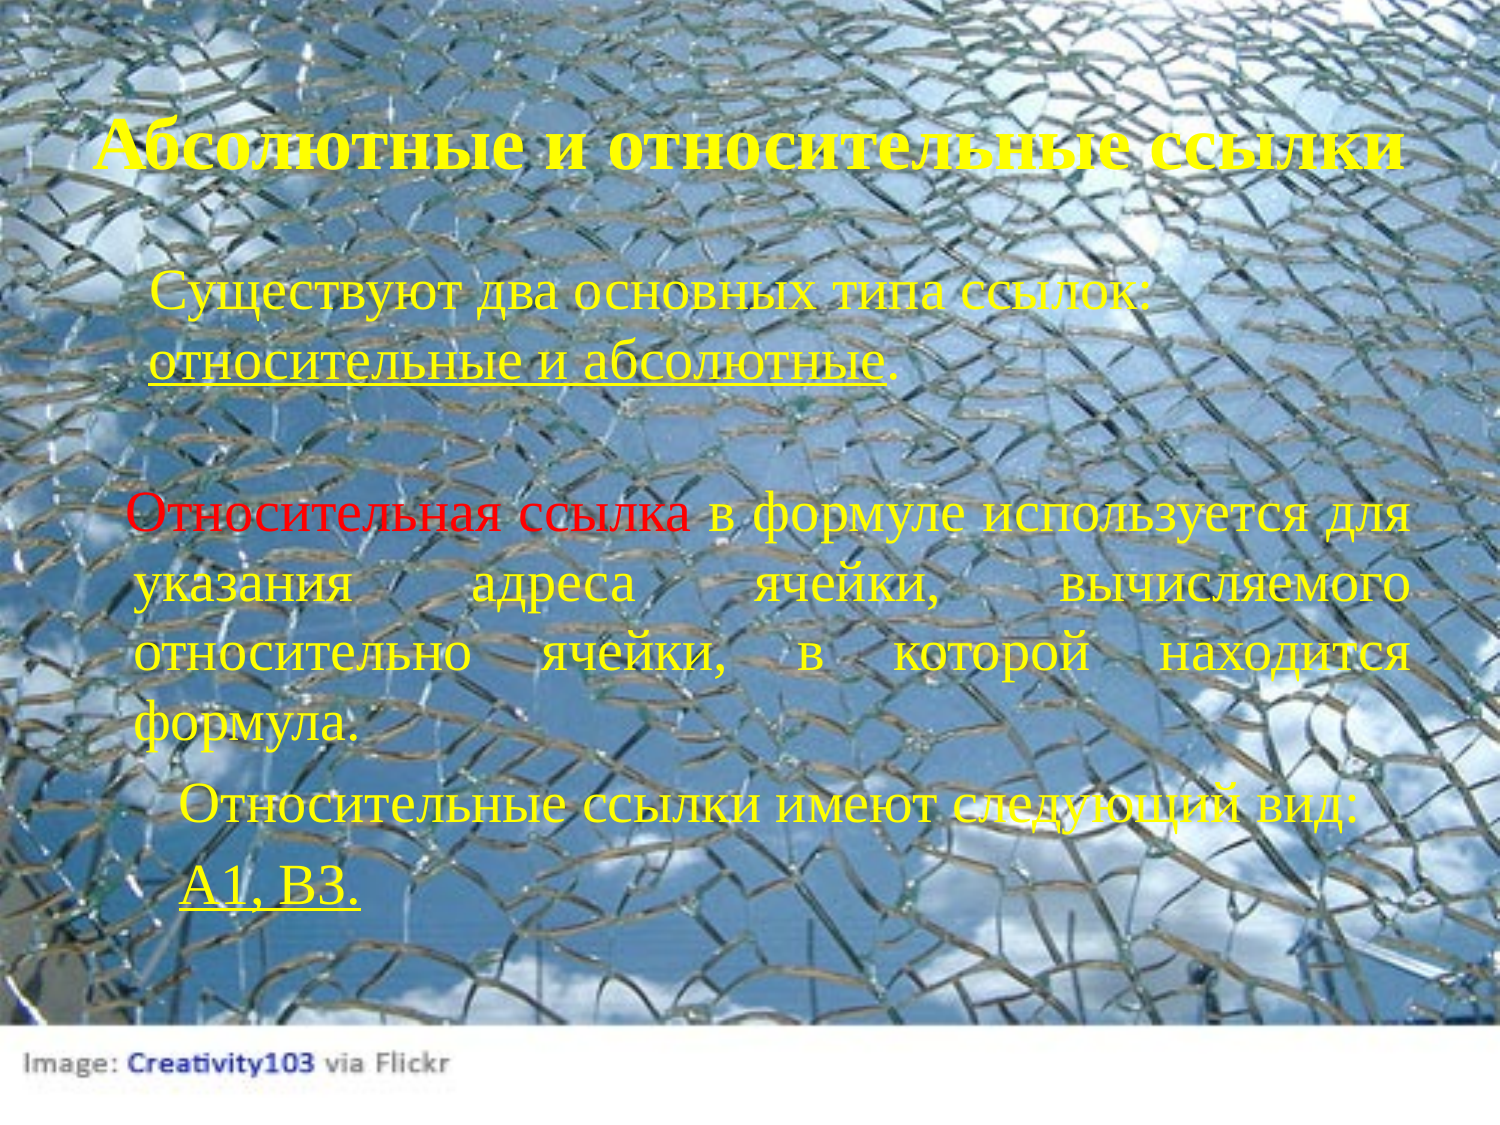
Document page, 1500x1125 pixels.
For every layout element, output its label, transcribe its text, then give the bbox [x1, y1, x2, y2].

title Абсолютные и относительные ссылки [74, 44, 1426, 233]
list Существуют два основных типа ссылок: относительные и абсолютные. Относительная ссылка в формуле используется для указания адреса ячейки, вычисляемого относительно ячейки, в которой находится формула. Относительные ссылки имеют следующий вид: А1, ВЗ. [76, 243, 1428, 1024]
picture [0, 0, 1500, 1125]
